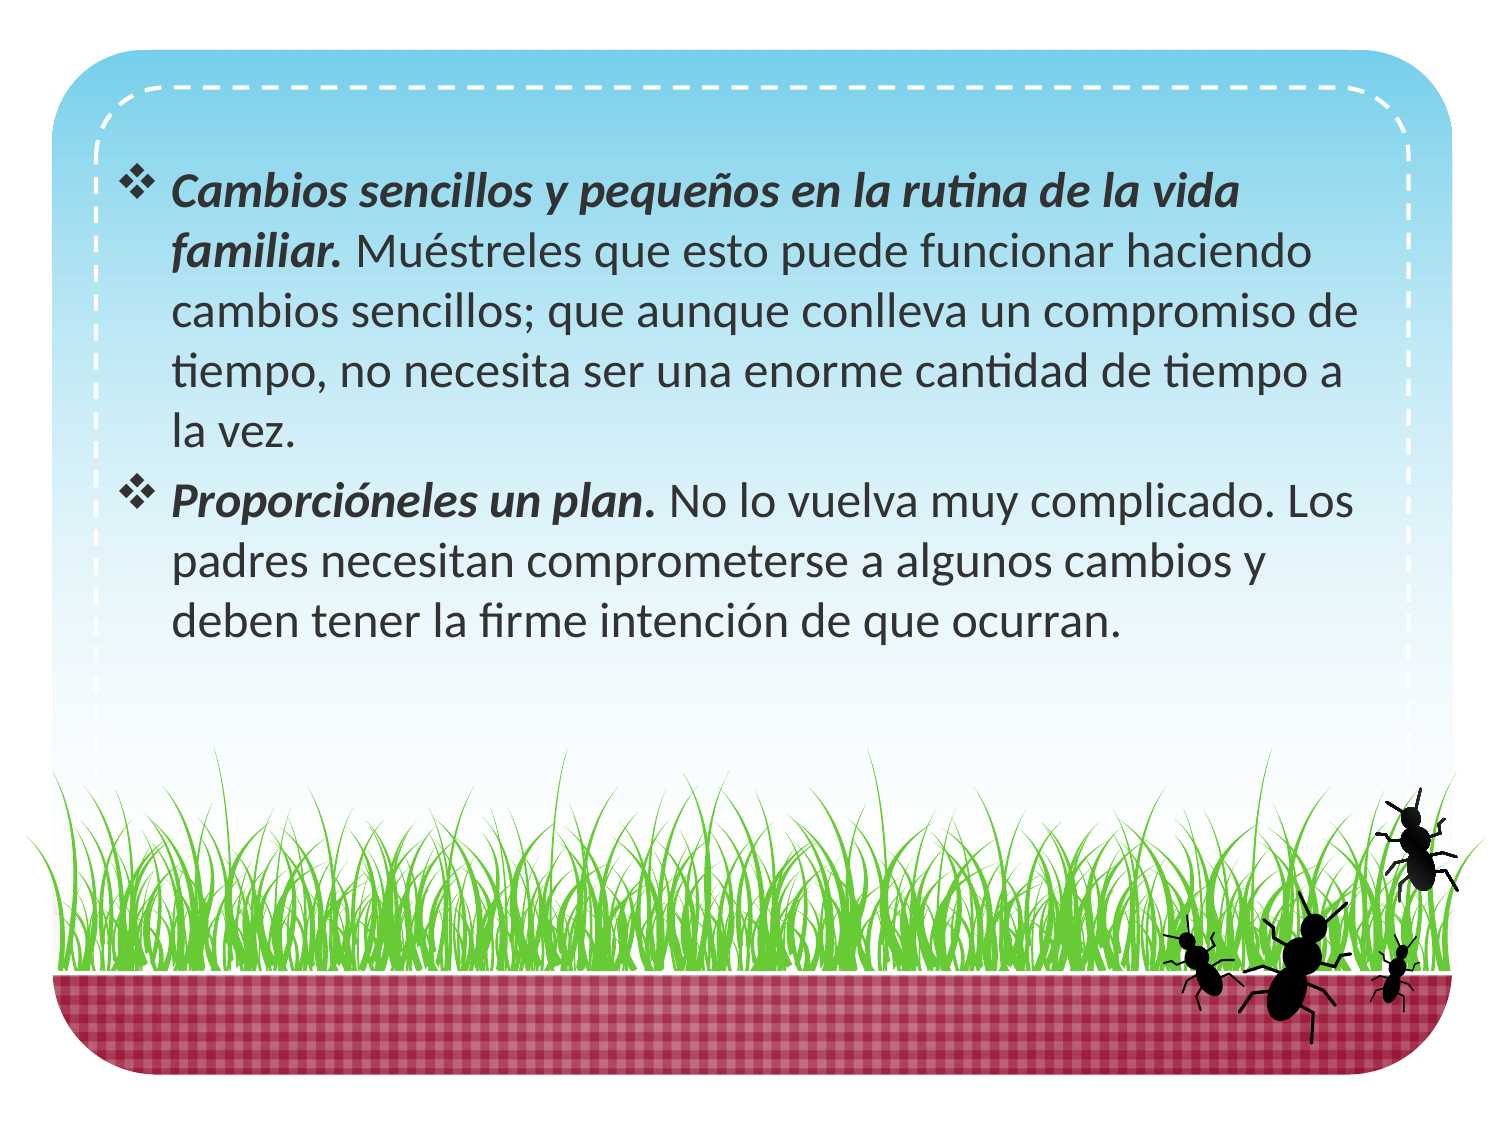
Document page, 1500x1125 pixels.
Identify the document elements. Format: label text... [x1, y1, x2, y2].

list Cambios sencillos y pequeños en la rutina de la vida familiar. Muéstreles que esto puede funcionar haciendo cambios sencillos; que aunque conlleva un compromiso de tiempo, no necesita ser una enorme cantidad de tiempo a la vez. Proporcióneles un plan. No lo vuelva muy complicado. Los padres necesitan comprometerse a algunos cambios y deben tener la firme intención de que ocurran. [99, 149, 1388, 763]
